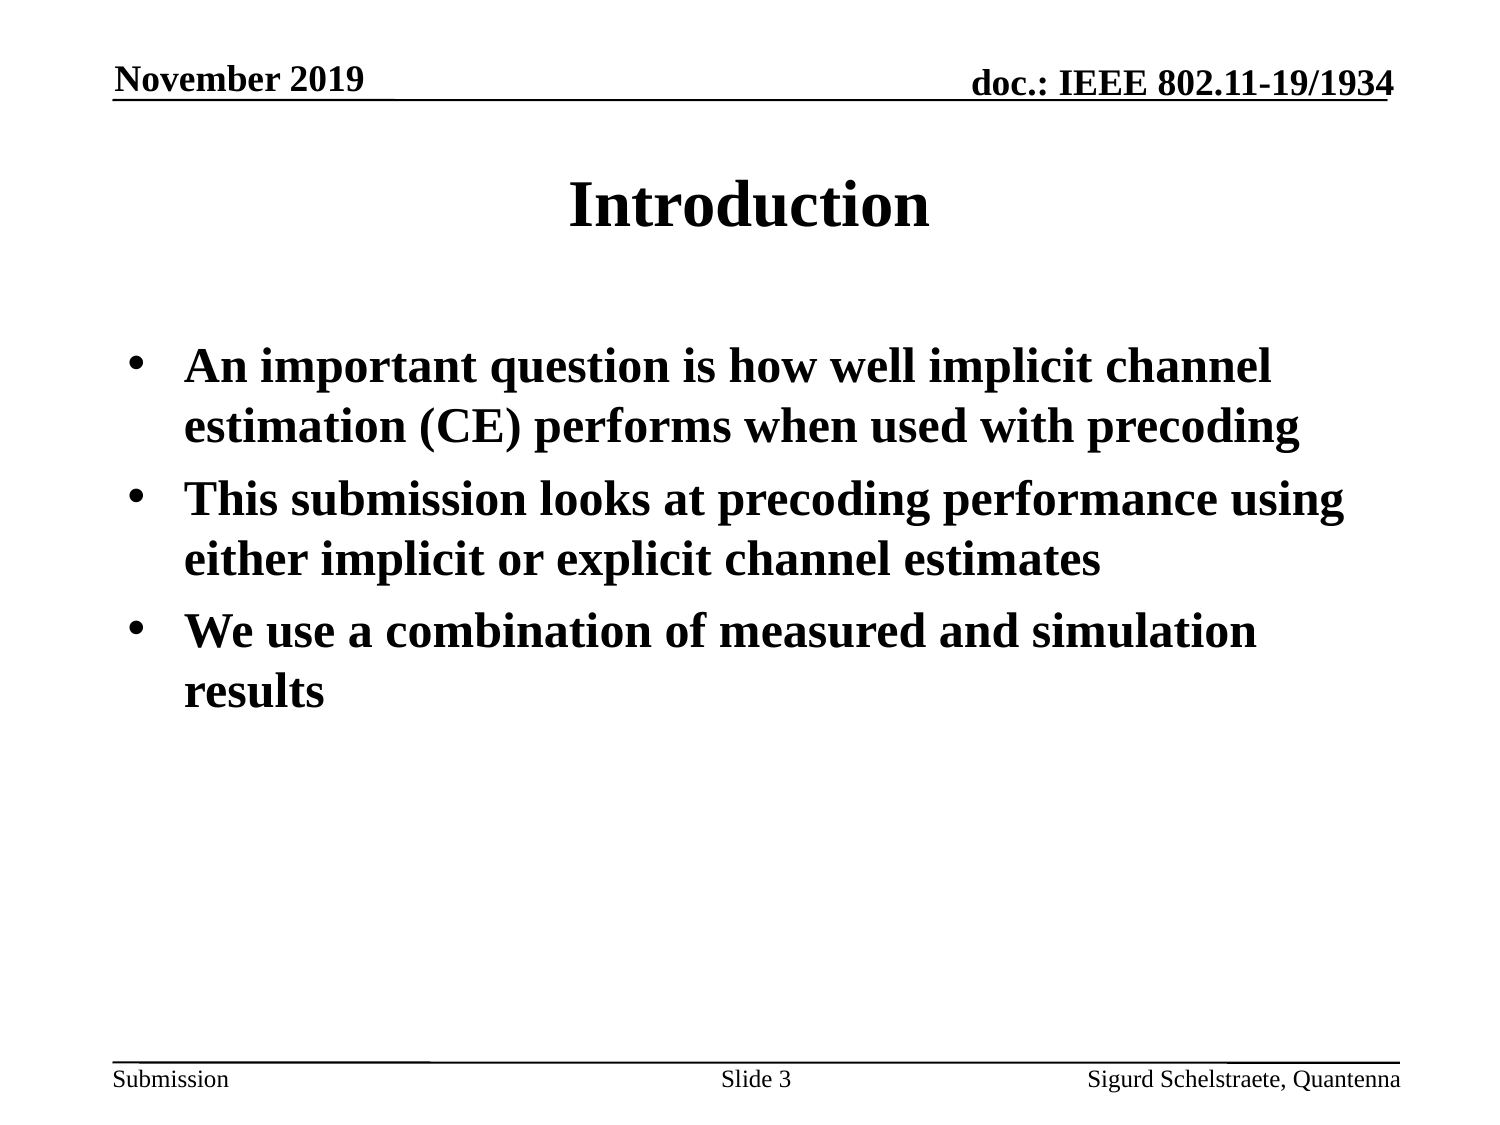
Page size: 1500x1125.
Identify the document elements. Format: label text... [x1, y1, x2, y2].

list An important question is how well implicit channel estimation (CE) performs when used with precoding This submission looks at precoding performance using either implicit or explicit channel estimates We use a combination of measured and simulation results [112, 324, 1388, 1000]
slide_number Slide 3 [712, 1061, 800, 1123]
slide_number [114, 54, 423, 100]
title Introduction [112, 112, 1388, 288]
footer Sigurd Schelstraete, Quantenna [878, 1061, 1402, 1093]
